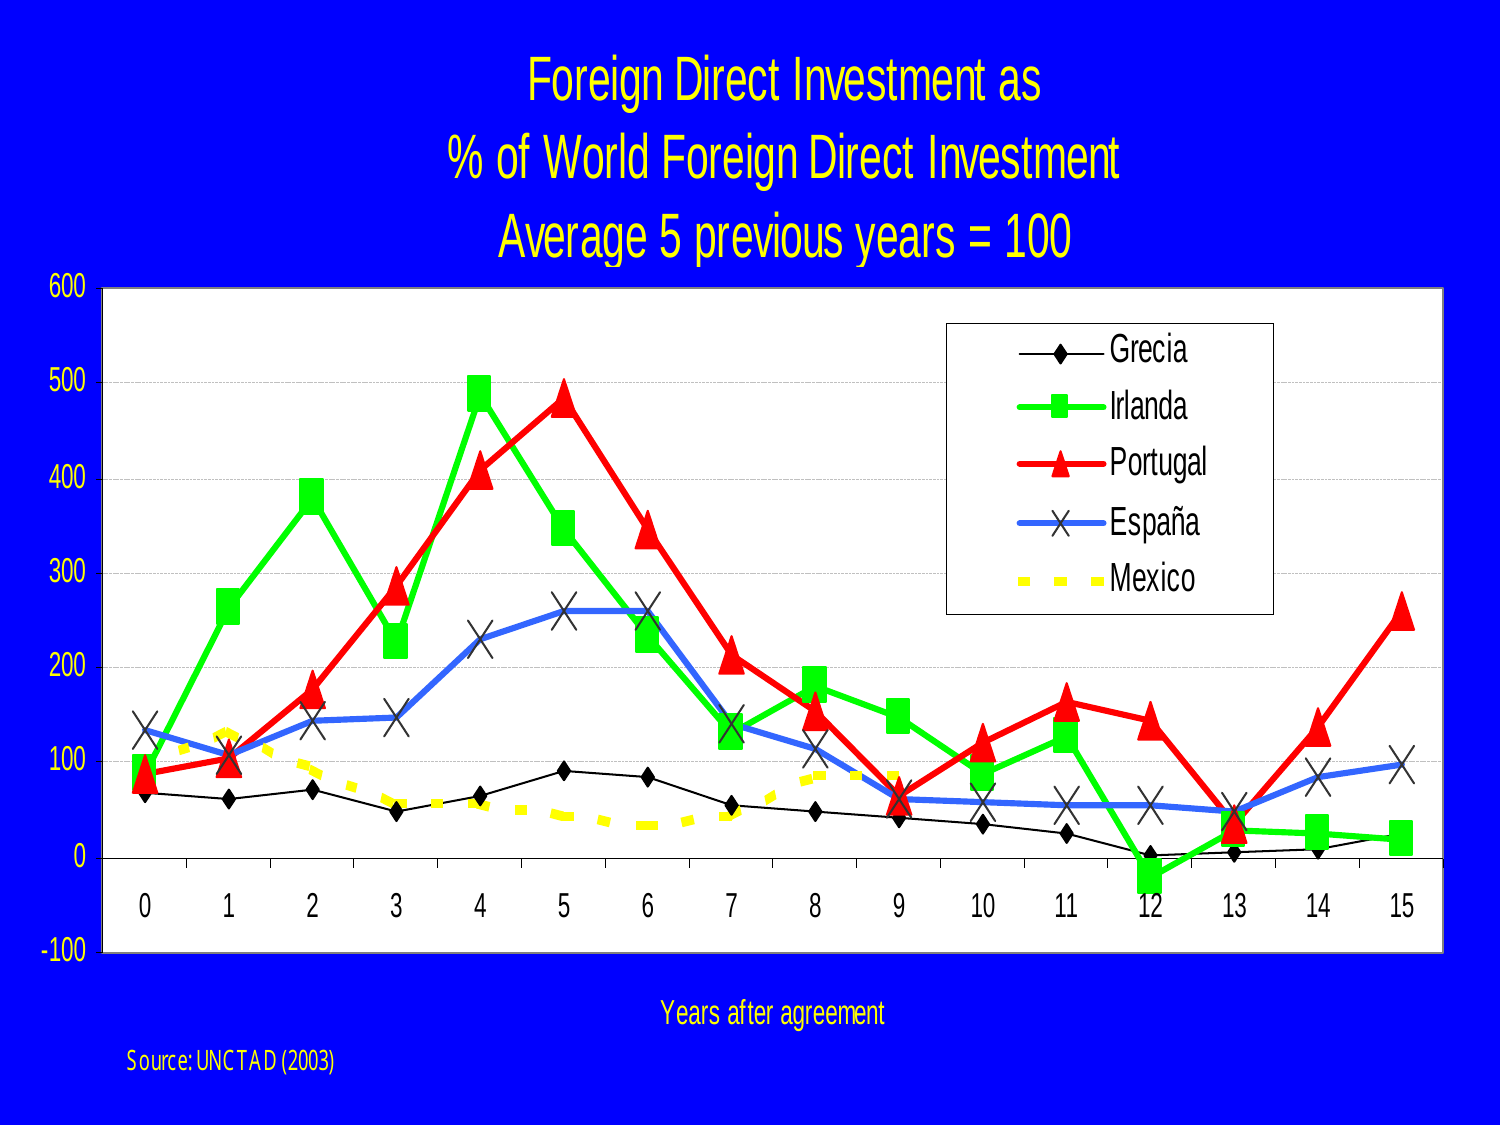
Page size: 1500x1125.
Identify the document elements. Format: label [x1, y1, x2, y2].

text_box [0, 0, 1500, 1125]
